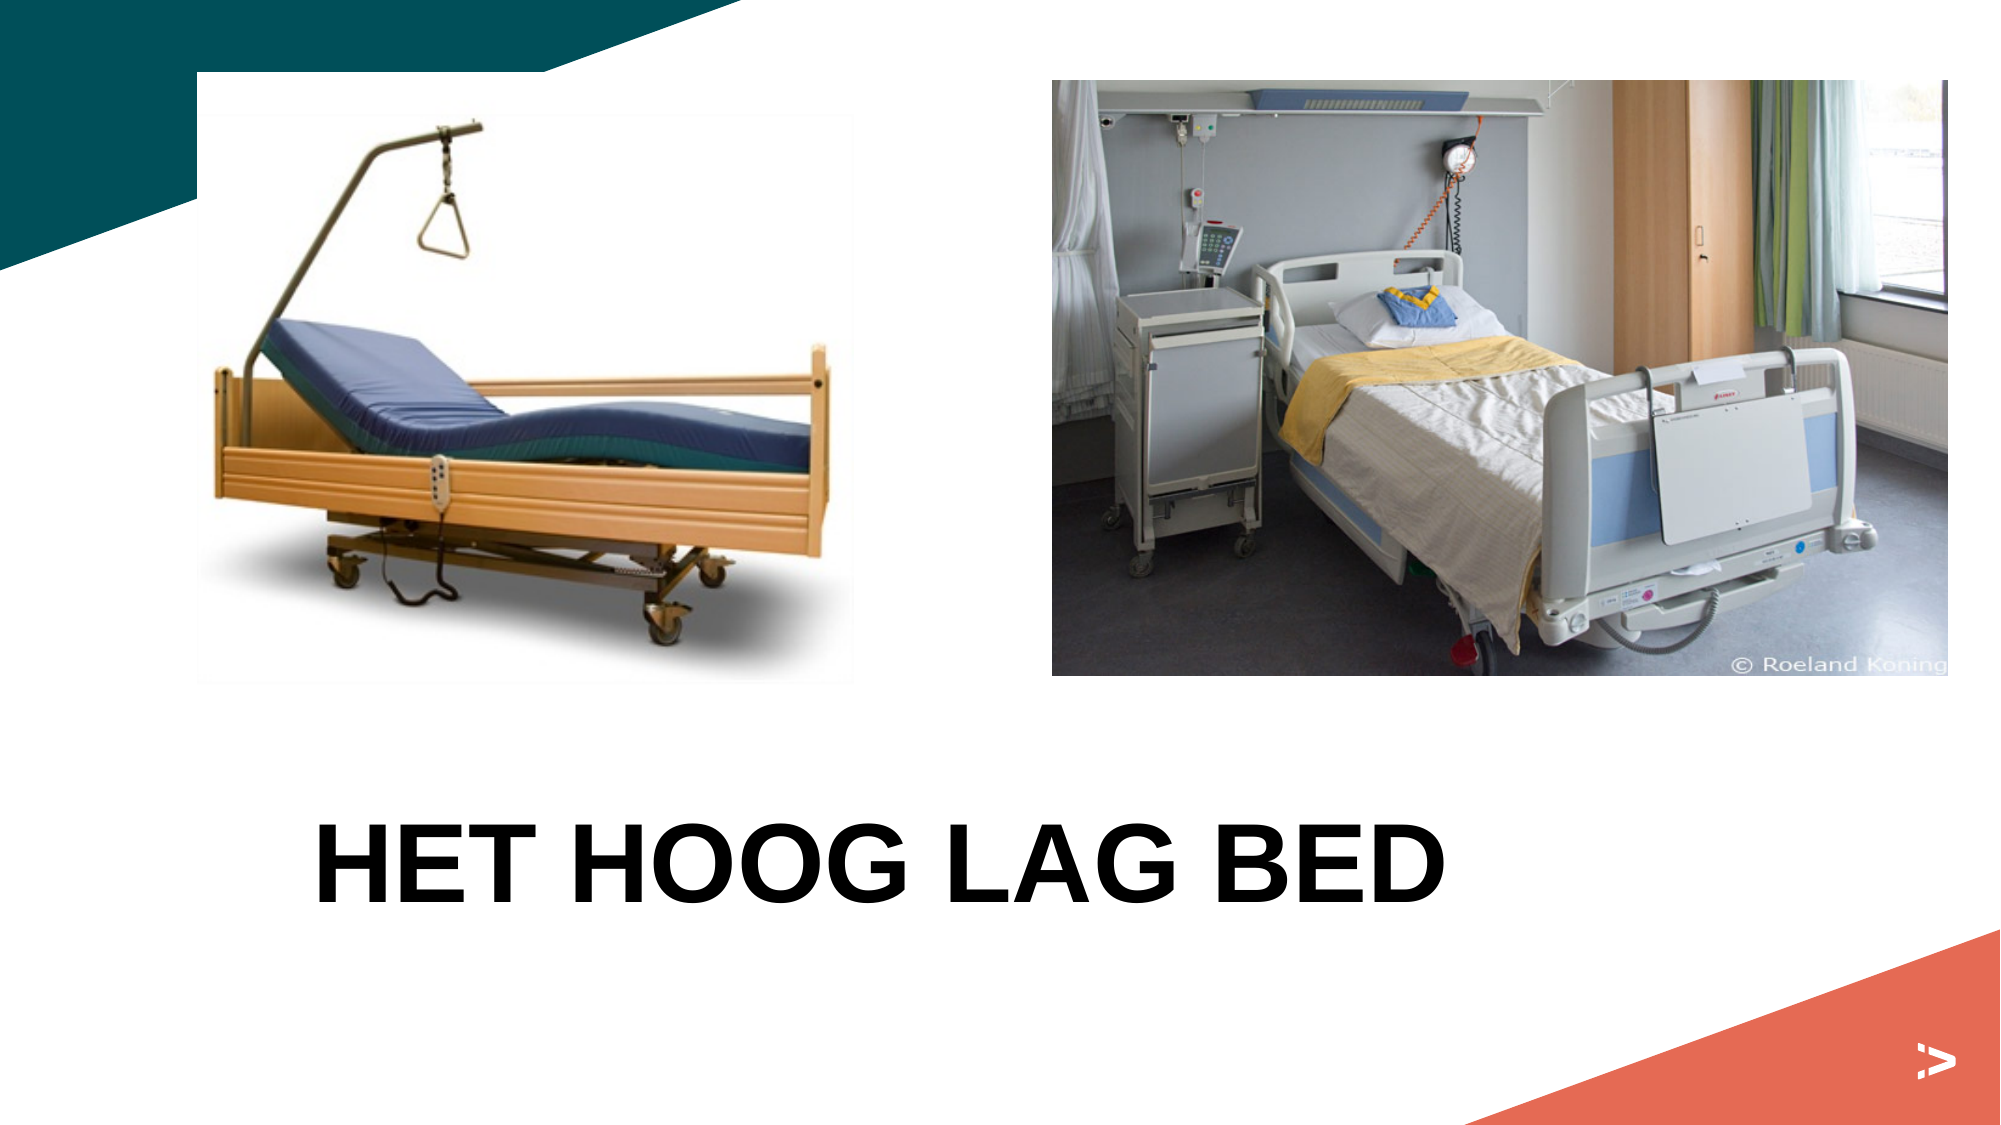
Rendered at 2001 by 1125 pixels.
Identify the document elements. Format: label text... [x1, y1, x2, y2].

picture [1052, 80, 1948, 676]
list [197, 72, 854, 729]
title Het hoog lag bed bed [86, 780, 1914, 933]
